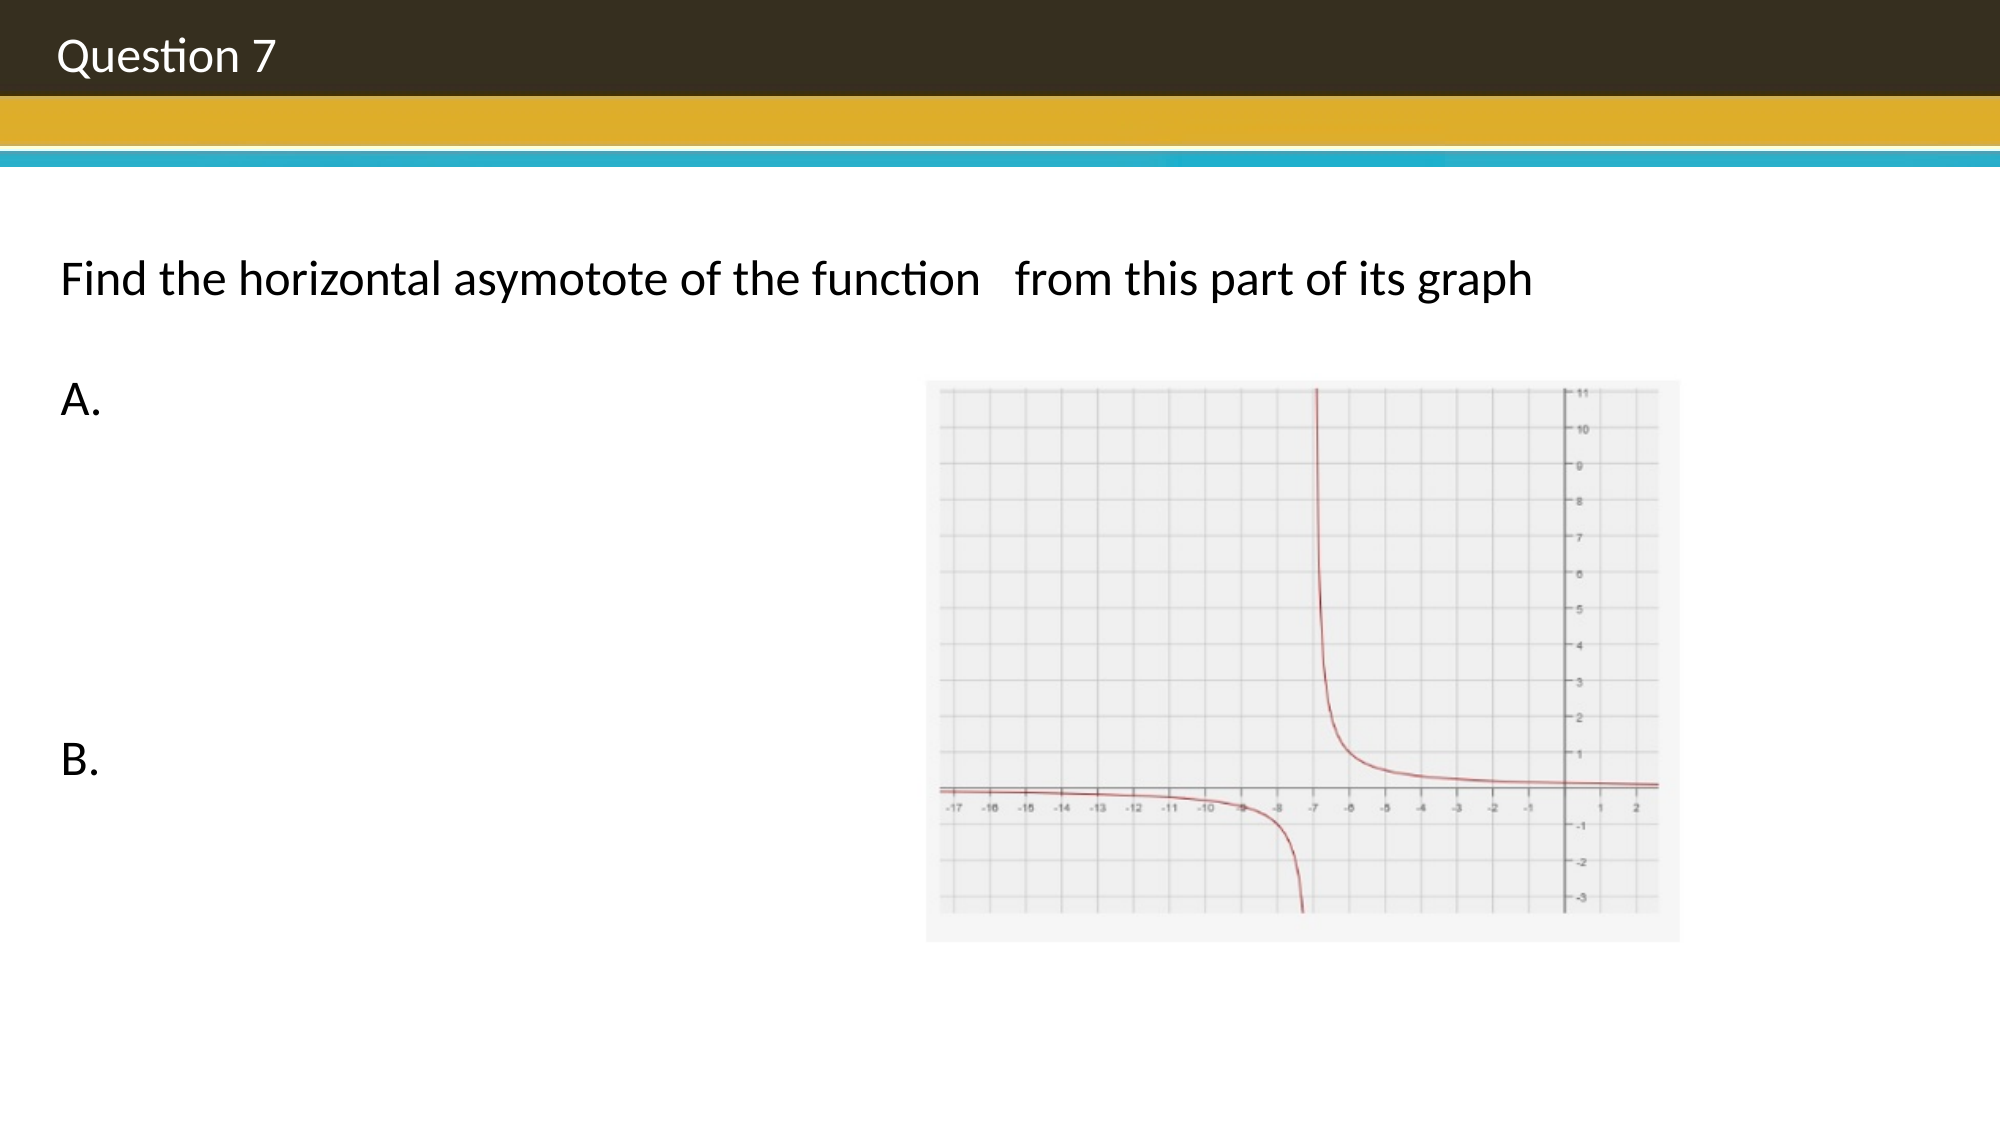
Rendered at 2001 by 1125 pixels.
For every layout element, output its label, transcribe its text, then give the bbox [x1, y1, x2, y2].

text_box Question 7 [41, 14, 293, 90]
picture [0, 0, 2000, 167]
picture [917, 373, 1688, 947]
